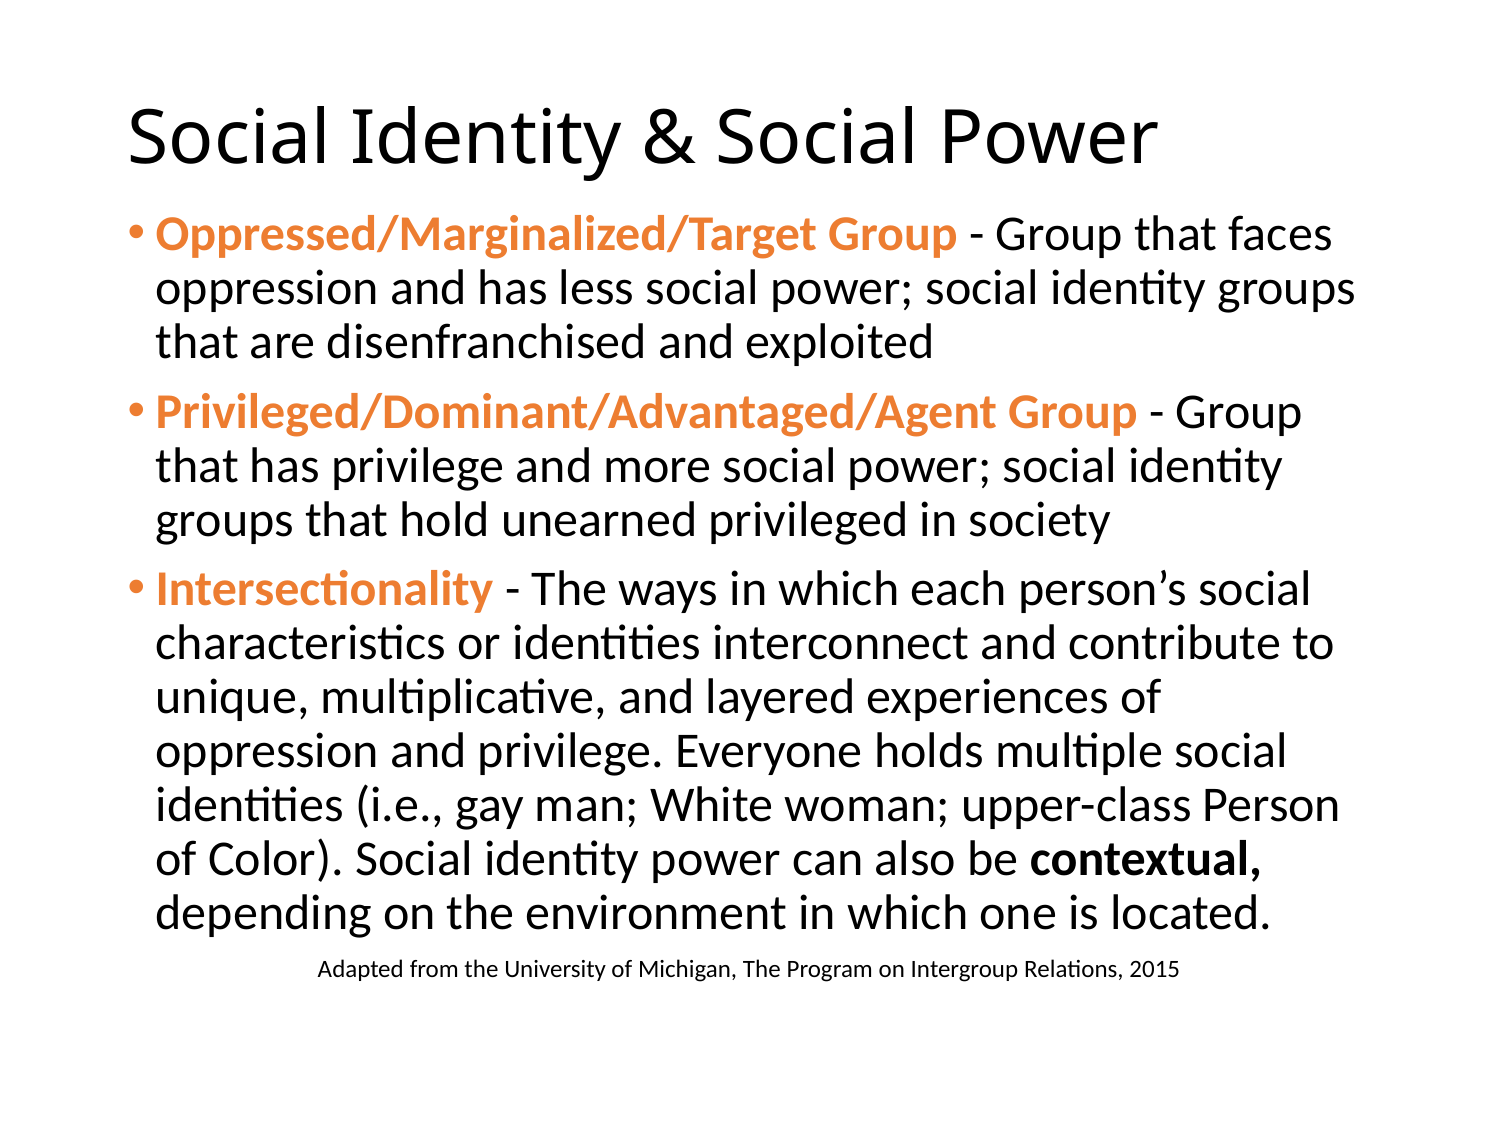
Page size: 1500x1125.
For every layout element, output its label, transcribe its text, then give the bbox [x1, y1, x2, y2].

list Oppressed/Marginalized/Target Group - Group that faces oppression and has less social power; social identity groups that are disenfranchised and exploited Privileged/Dominant/Advantaged/Agent Group - Group that has privilege and more social power; social identity groups that hold unearned privileged in society Intersectionality - The ways in which each person’s social characteristics or identities interconnect and contribute to unique, multiplicative, and layered experiences of oppression and privilege. Everyone holds multiple social identities (i.e., gay man; White woman; upper-class Person of Color). Social identity power can also be contextual, depending on the environment in which one is located. Adapted from the University of Michigan, The Program on Intergroup Relations, 2015 [112, 200, 1388, 1088]
title Social Identity & Social Power [112, 79, 1388, 200]
